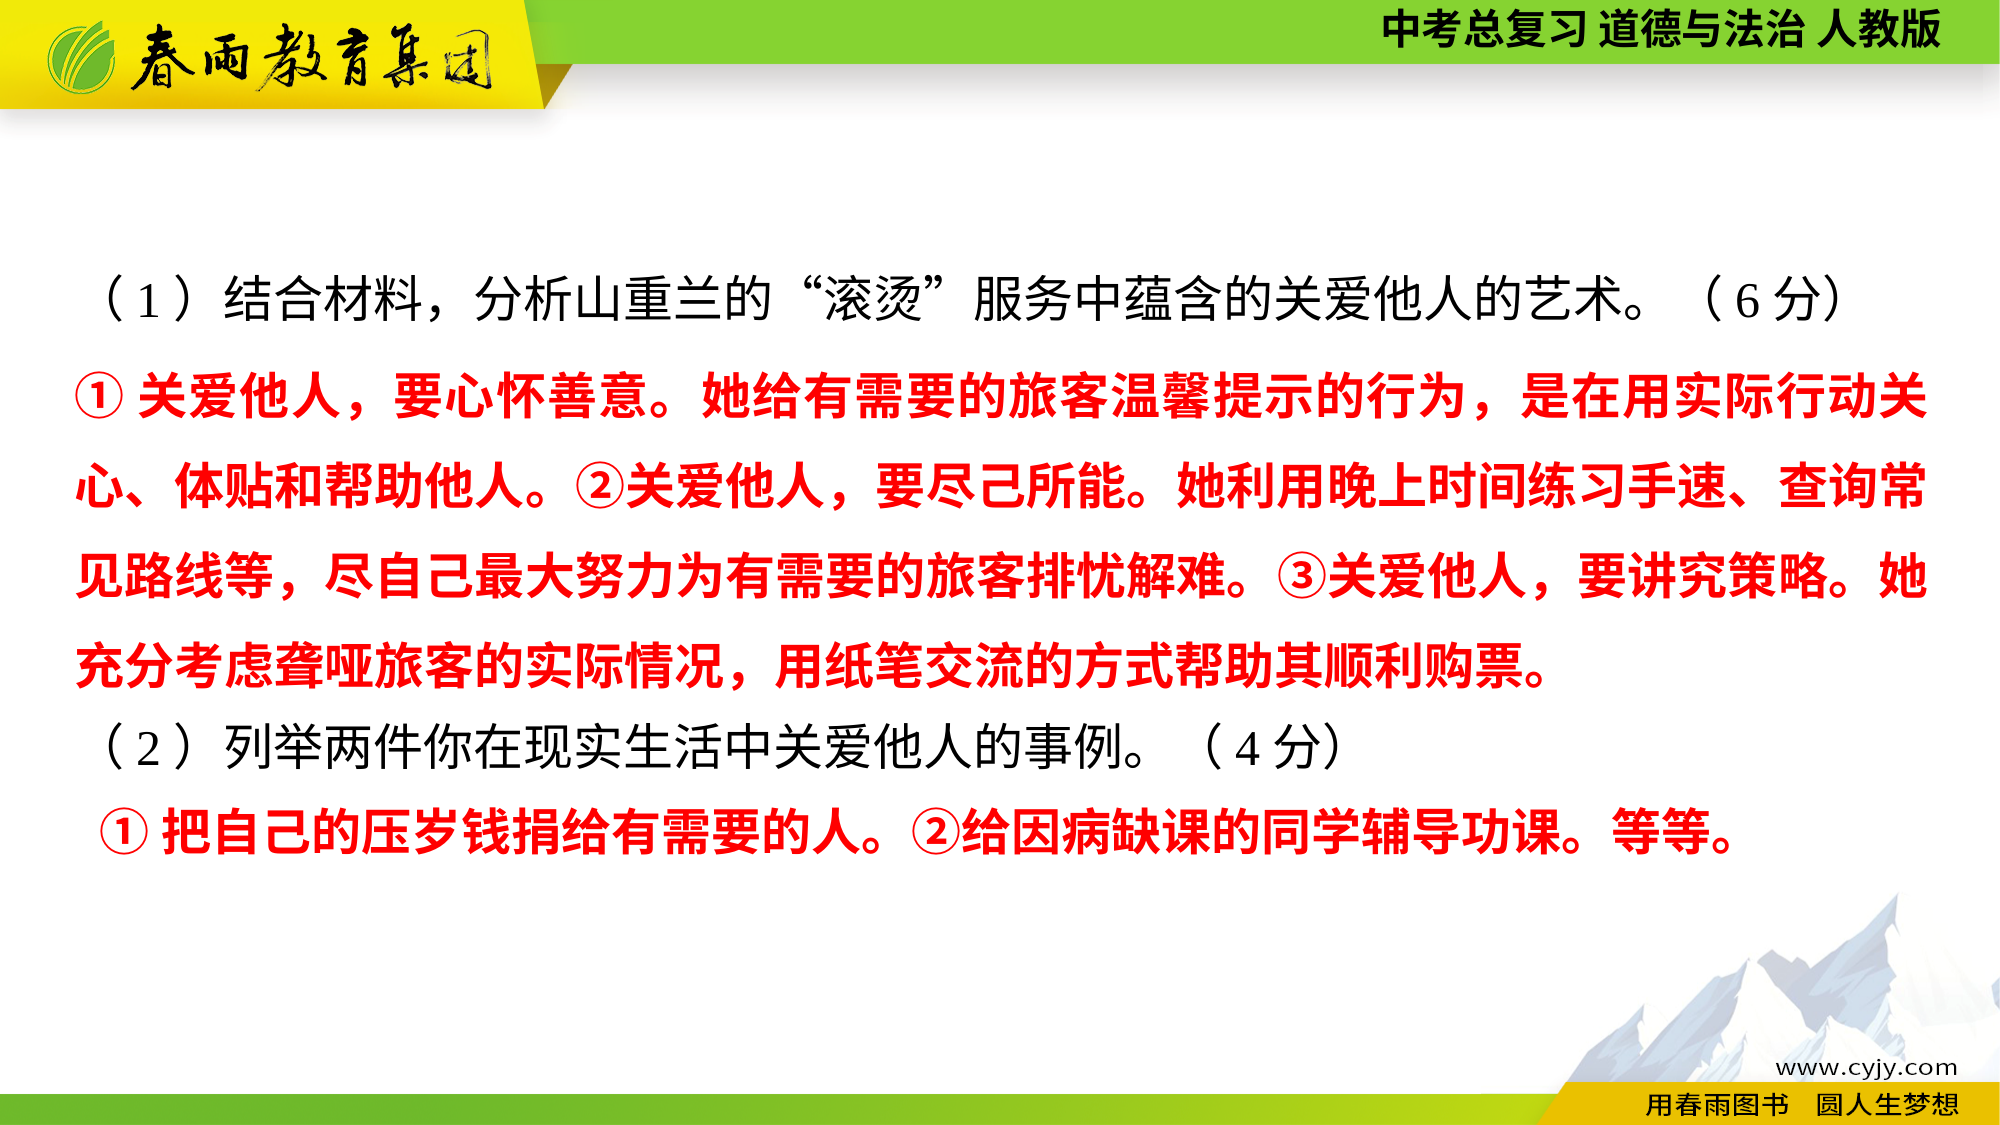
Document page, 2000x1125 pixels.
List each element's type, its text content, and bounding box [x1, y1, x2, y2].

text_box ①关爱他人，要心怀善意。她给有需要的旅客温馨提示的行为，是在用实际行动关心、体贴和帮助他人。②关爱他人，要尽己所能。她利用晚上时间练习手速、查询常见路线等，尽自己最大努力为有需要的旅客排忧解难。③关爱他人，要讲究策略。她充分考虑聋哑旅客的实际情况，用纸笔交流的方式帮助其顺利购票。 [59, 326, 1944, 677]
picture [0, 0, 2000, 1125]
list （1）结合材料，分析山重兰的“滚烫”服务中蕴含的关爱他人的艺术。（6分） [59, 230, 1944, 325]
text_box ①把自己的压岁钱捐给有需要的人。②给因病缺课的同学辅导功课。等等。 [84, 763, 1969, 869]
text_box （2）列举两件你在现实生活中关爱他人的事例。（4分） [59, 677, 1944, 783]
